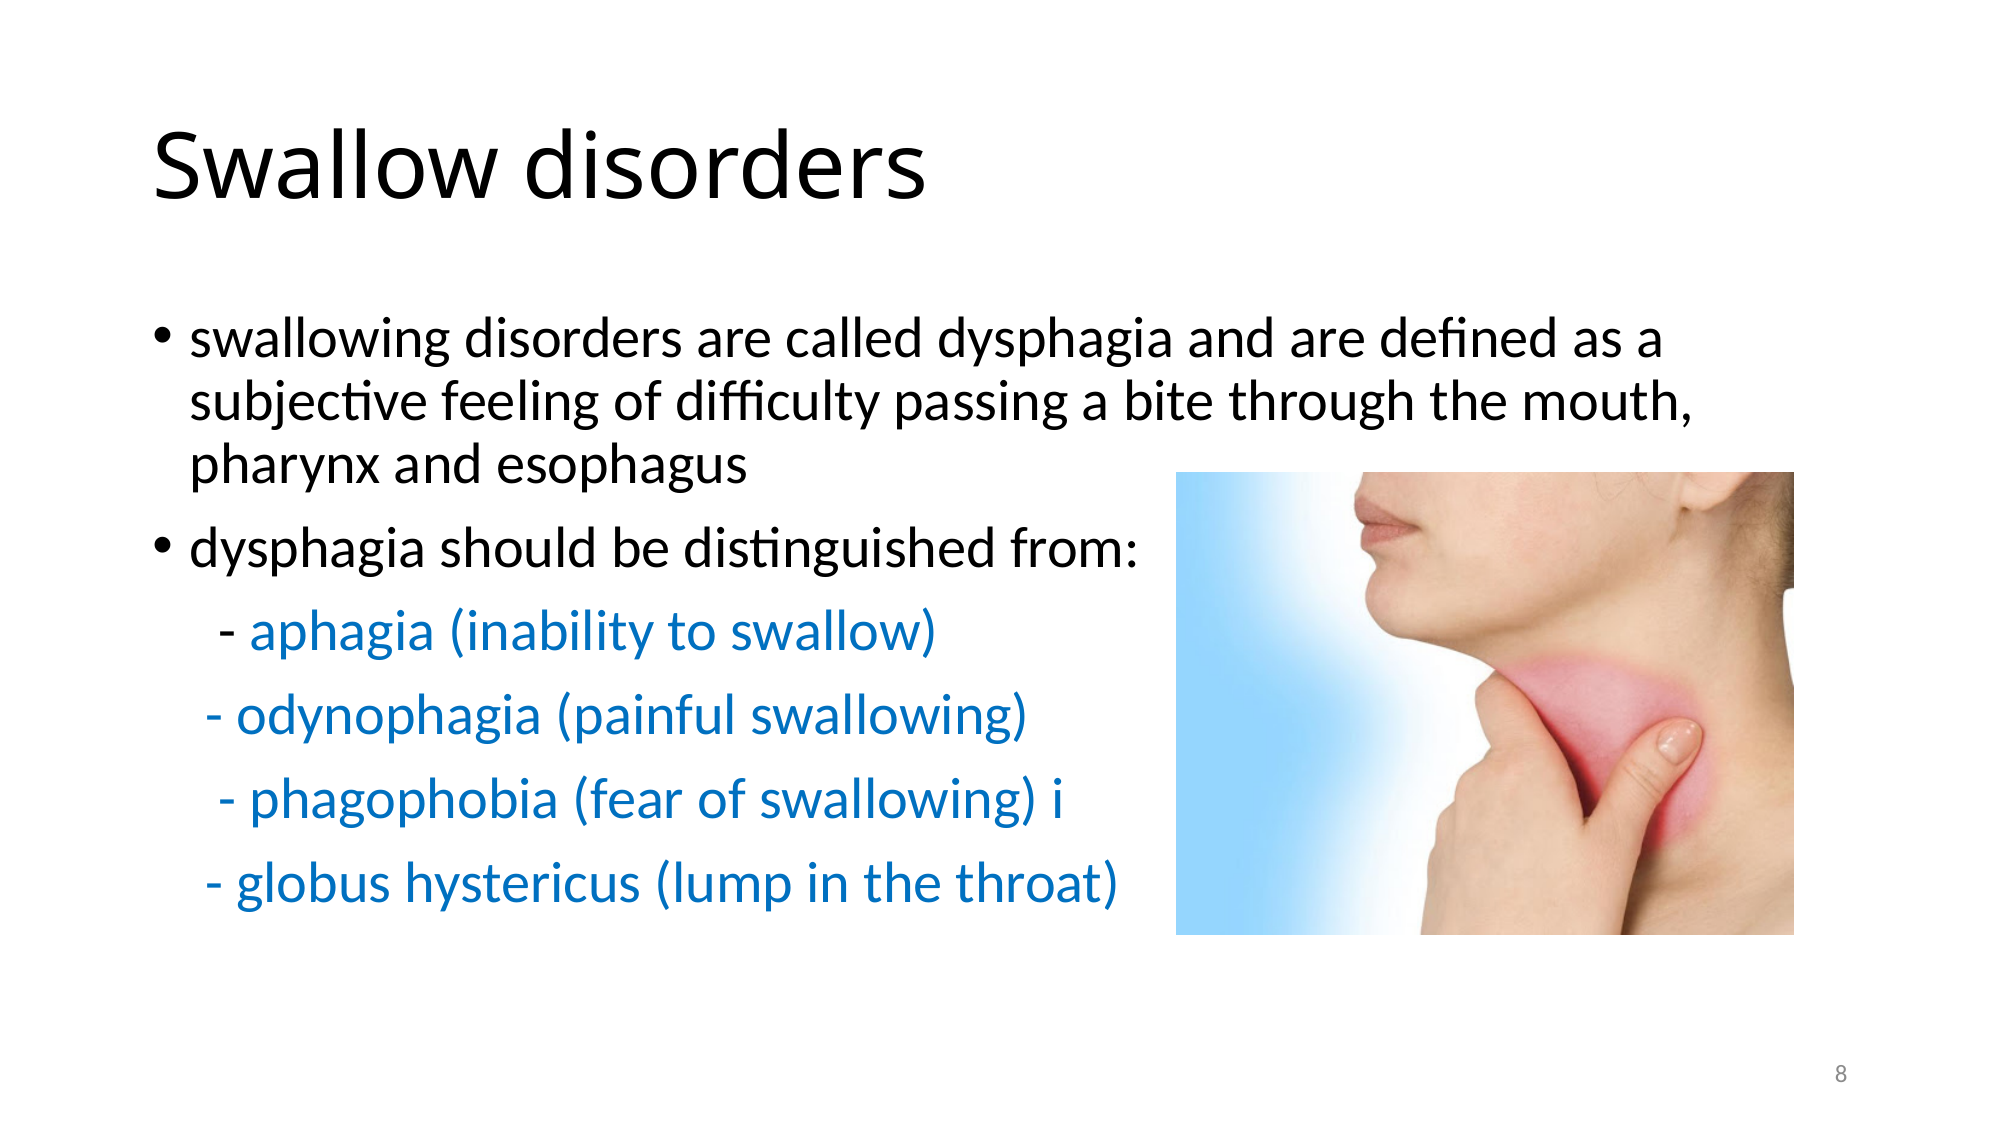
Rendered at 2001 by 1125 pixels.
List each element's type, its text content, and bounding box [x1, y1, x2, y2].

picture [1175, 472, 1794, 935]
list swallowing disorders are called dysphagia and are defined as a subjective feeling of difficulty passing a bite through the mouth, pharynx and esophagus dysphagia should be distinguished from: - aphagia (inability to swallow) - odynophagia (painful swallowing) - phagophobia (fear of swallowing) i - globus hystericus (lump in the throat) [137, 299, 1863, 1014]
title Swallow disorders [137, 59, 1863, 278]
slide_number 8 [1412, 1042, 1863, 1103]
